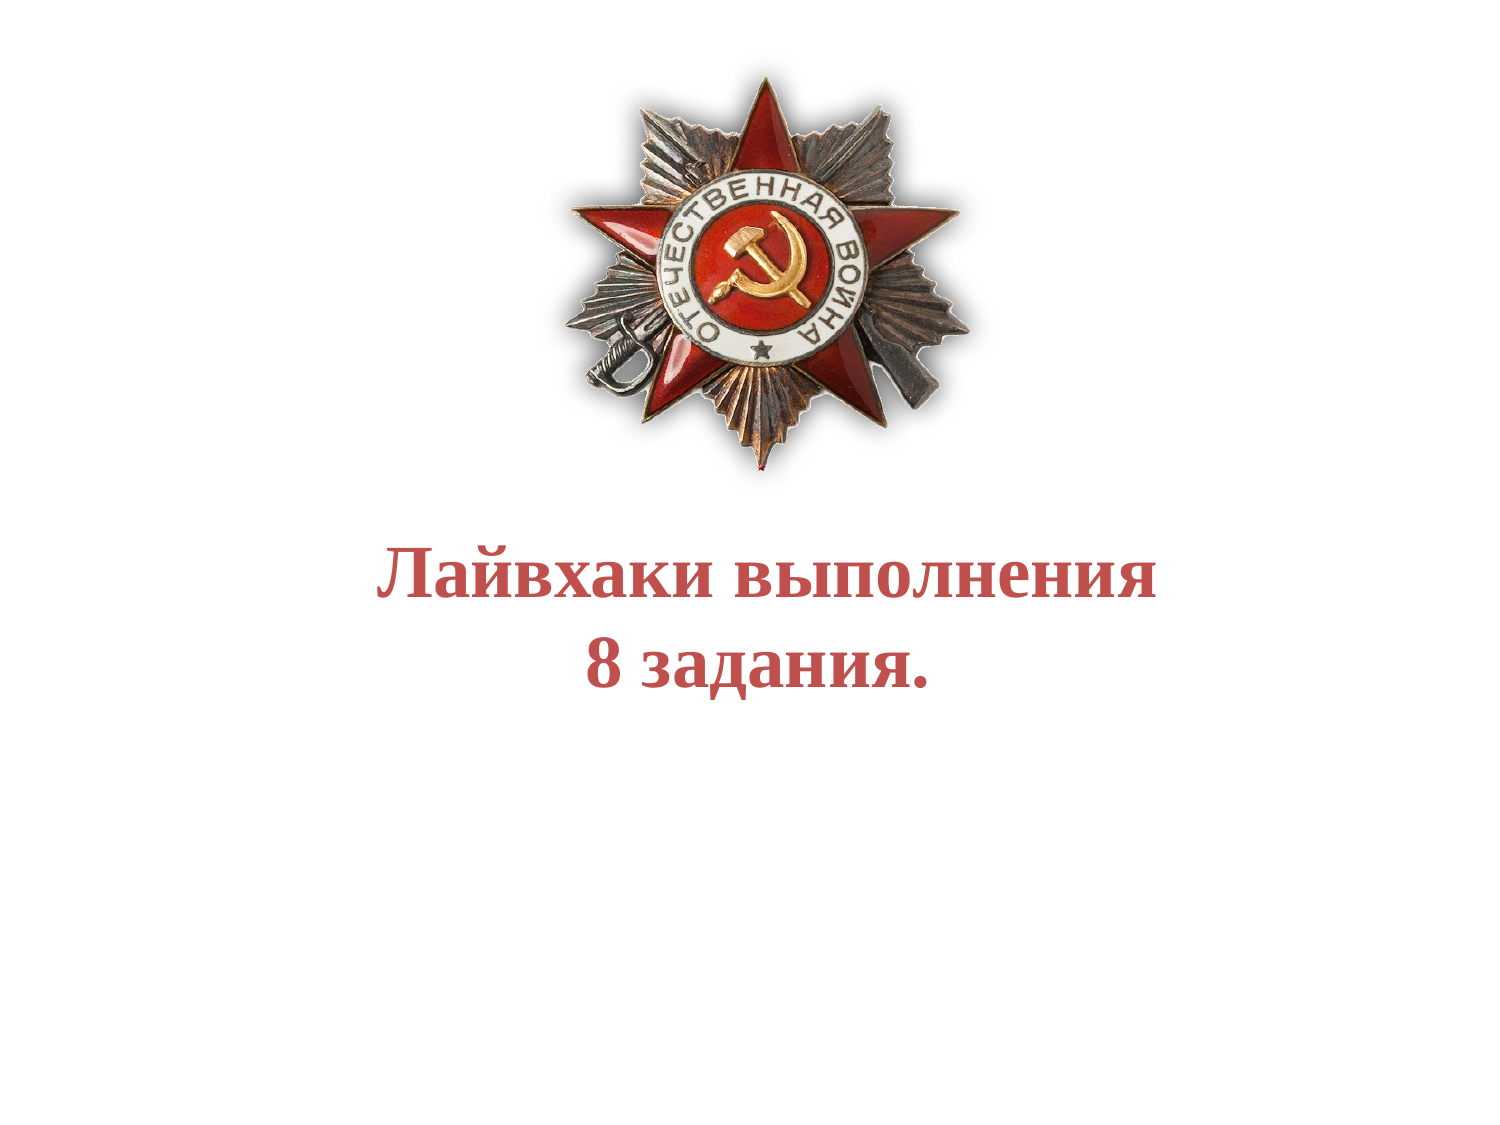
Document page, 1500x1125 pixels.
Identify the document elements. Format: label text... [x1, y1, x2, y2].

text_box Лайвхаки выполнения 8 задания. [312, 515, 1223, 710]
picture [548, 66, 987, 491]
